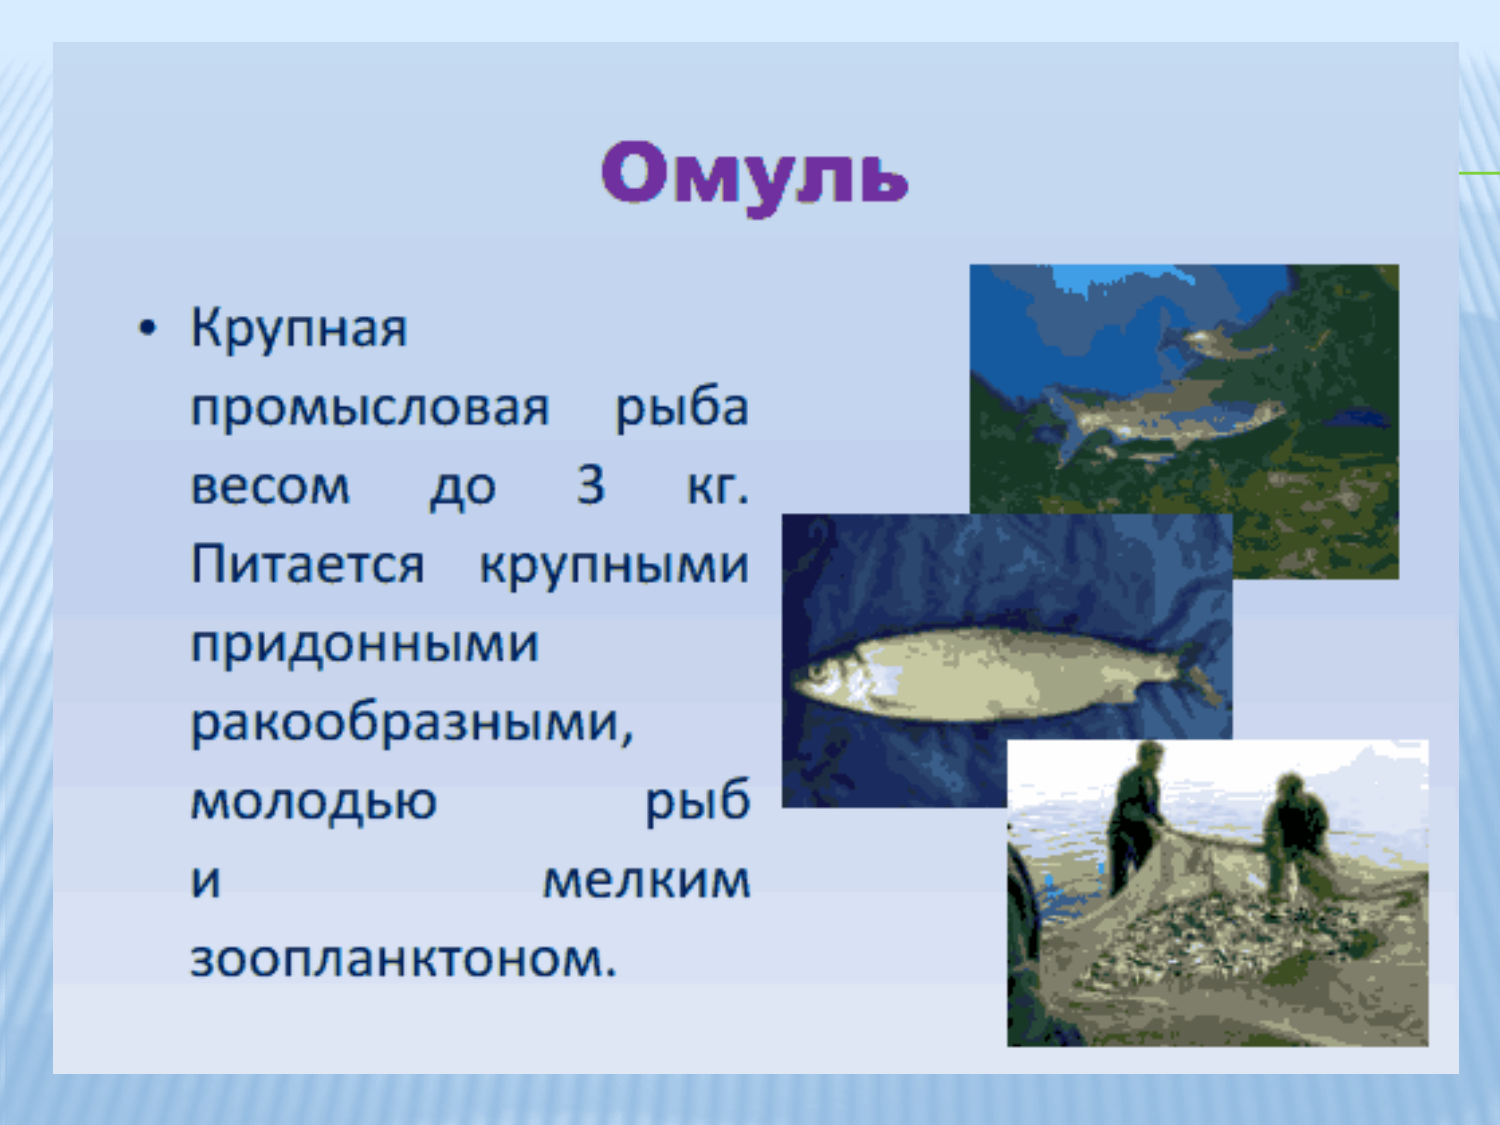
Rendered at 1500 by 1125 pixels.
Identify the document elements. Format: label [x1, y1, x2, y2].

picture [52, 42, 1460, 1074]
